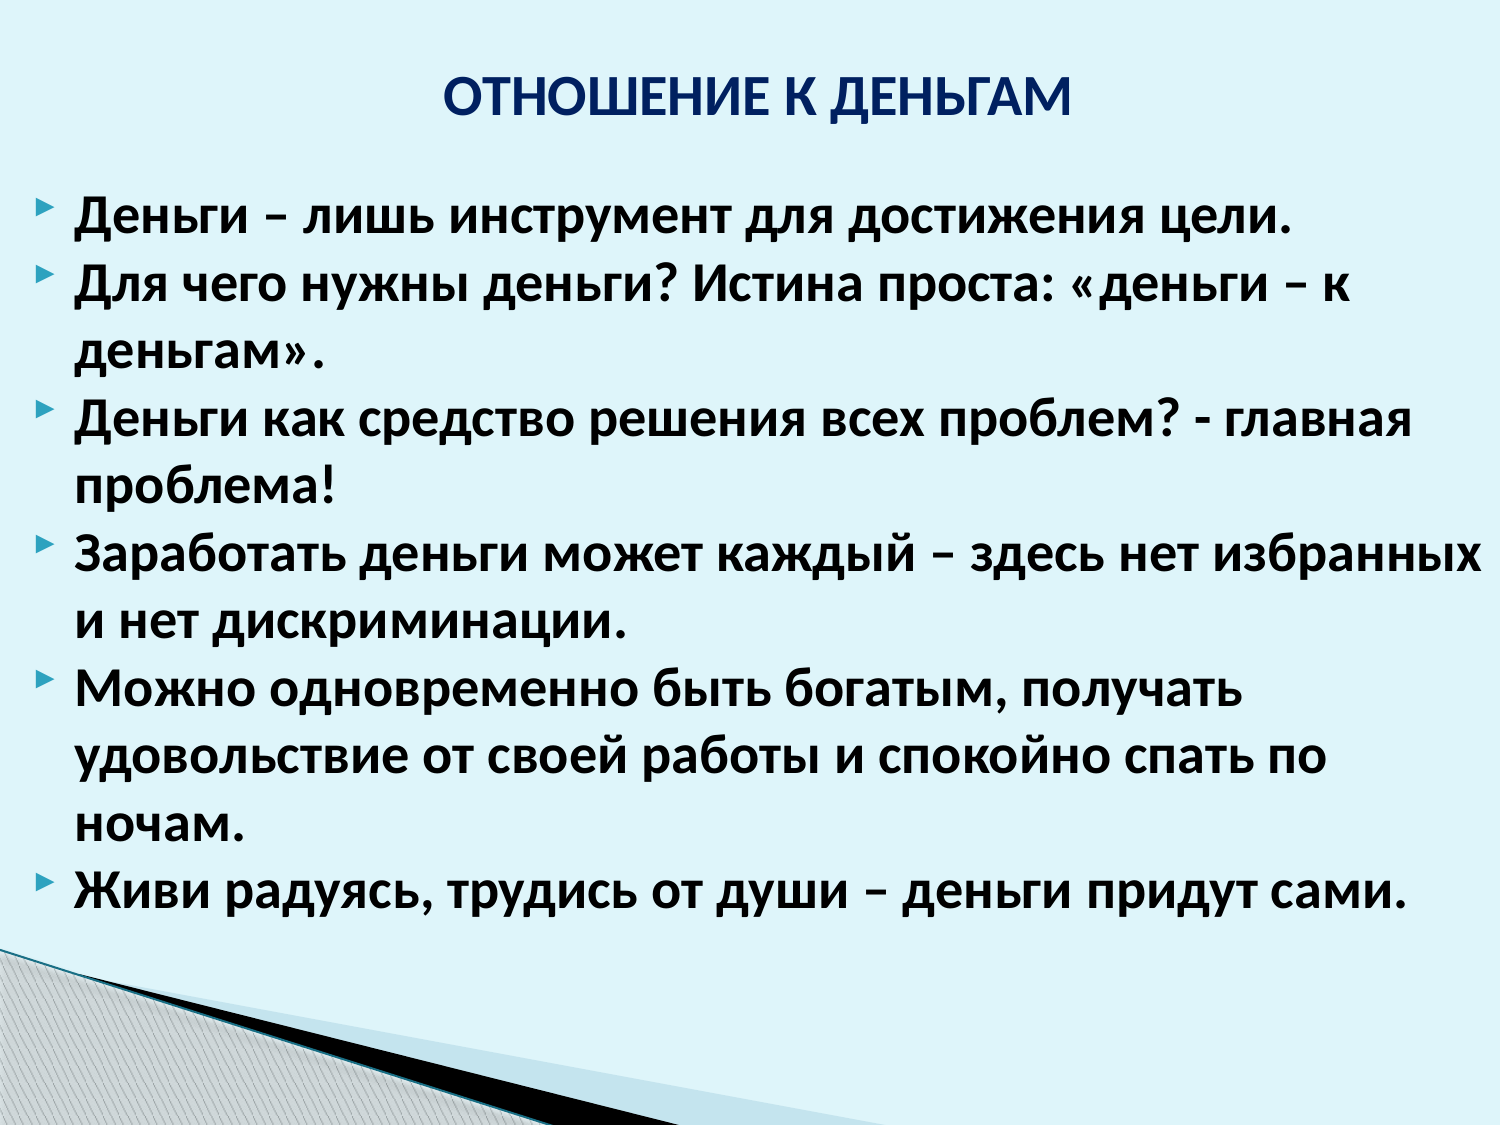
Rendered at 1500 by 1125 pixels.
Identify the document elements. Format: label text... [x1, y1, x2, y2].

list ОТНОШЕНИЕ К ДЕНЬГАМ Деньги – лишь инструмент для достижения цели. Для чего нужны деньги? Истина проста: «деньги – к деньгам». Деньги как средство решения всех проблем? - главная проблема! Заработать деньги может каждый – здесь нет избранных и нет дискриминации. Можно одновременно быть богатым, получать удовольствие от своей работы и спокойно спать по ночам. Живи радуясь, трудись от души – деньги придут сами. [0, 0, 1500, 1125]
